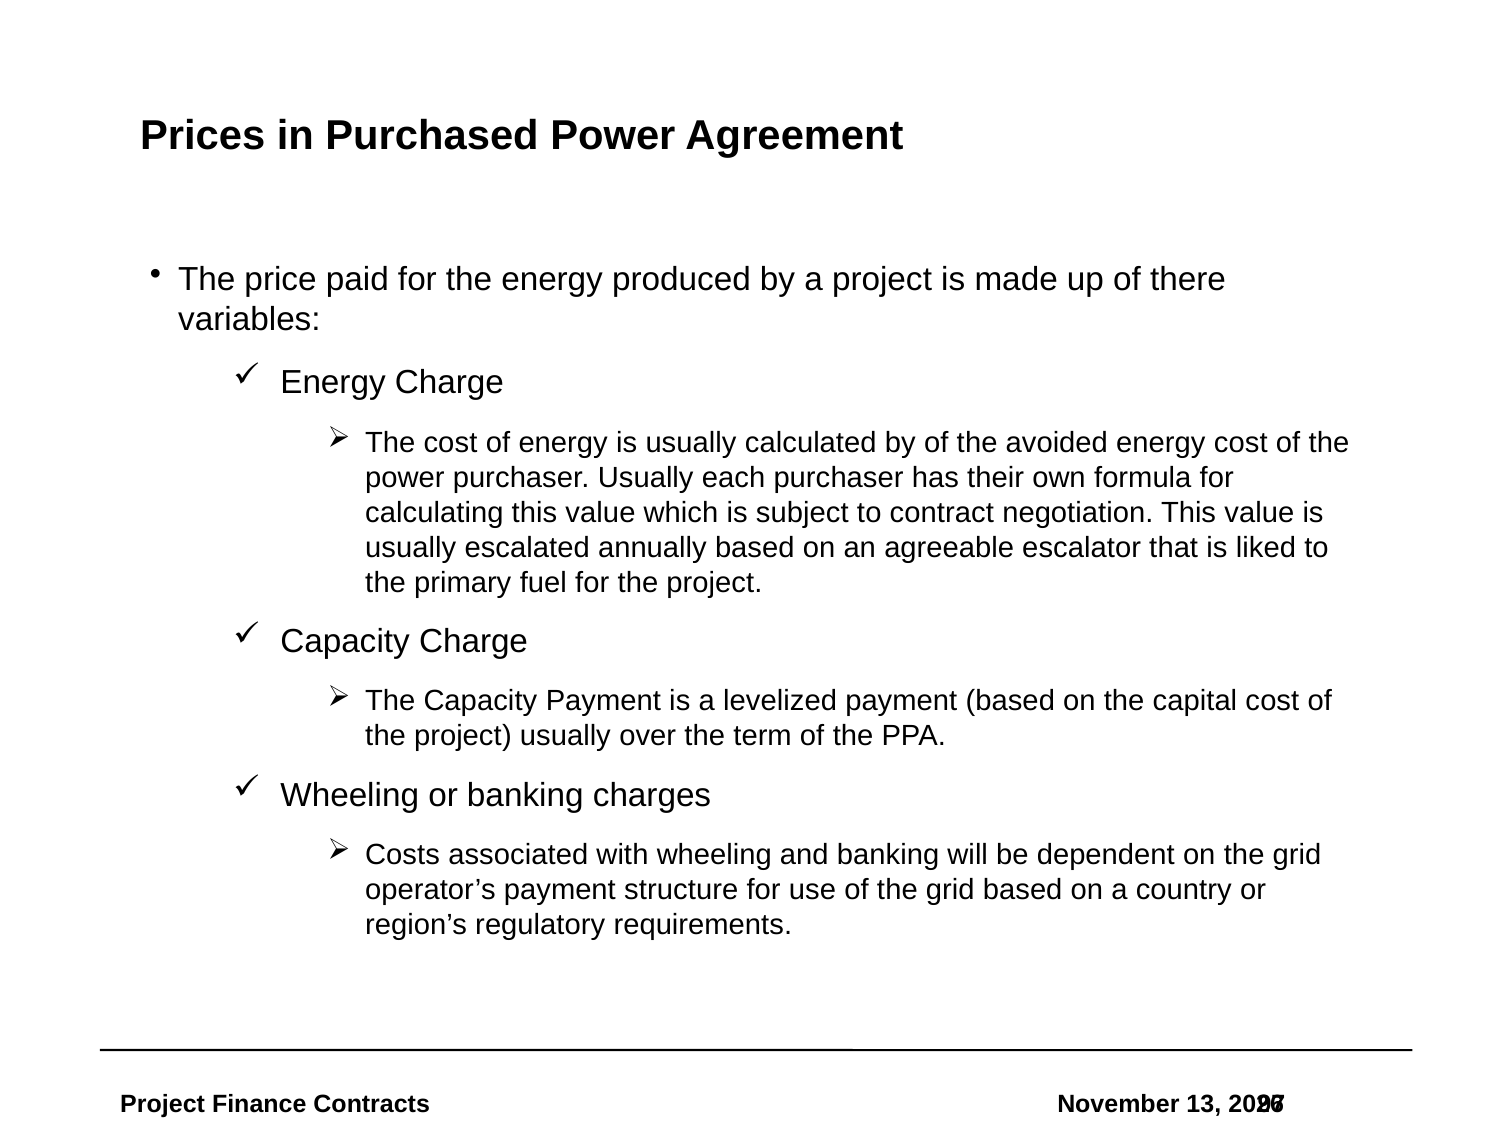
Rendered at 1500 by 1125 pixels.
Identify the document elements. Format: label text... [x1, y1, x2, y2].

title Prices in Purchased Power Agreement [124, 99, 1288, 226]
list The price paid for the energy produced by a project is made up of there variables: Energy Charge The cost of energy is usually calculated by of the avoided energy cost of the power purchaser. Usually each purchaser has their own formula for calculating this value which is subject to contract negotiation. This value is usually escalated annually based on an agreeable escalator that is liked to the primary fuel for the project. Capacity Charge The Capacity Payment is a levelized payment (based on the capital cost of the project) usually over the term of the PPA. Wheeling or banking charges Costs associated with wheeling and banking will be dependent on the grid operator’s payment structure for use of the grid based on a country or region’s regulatory requirements. [124, 249, 1376, 1001]
